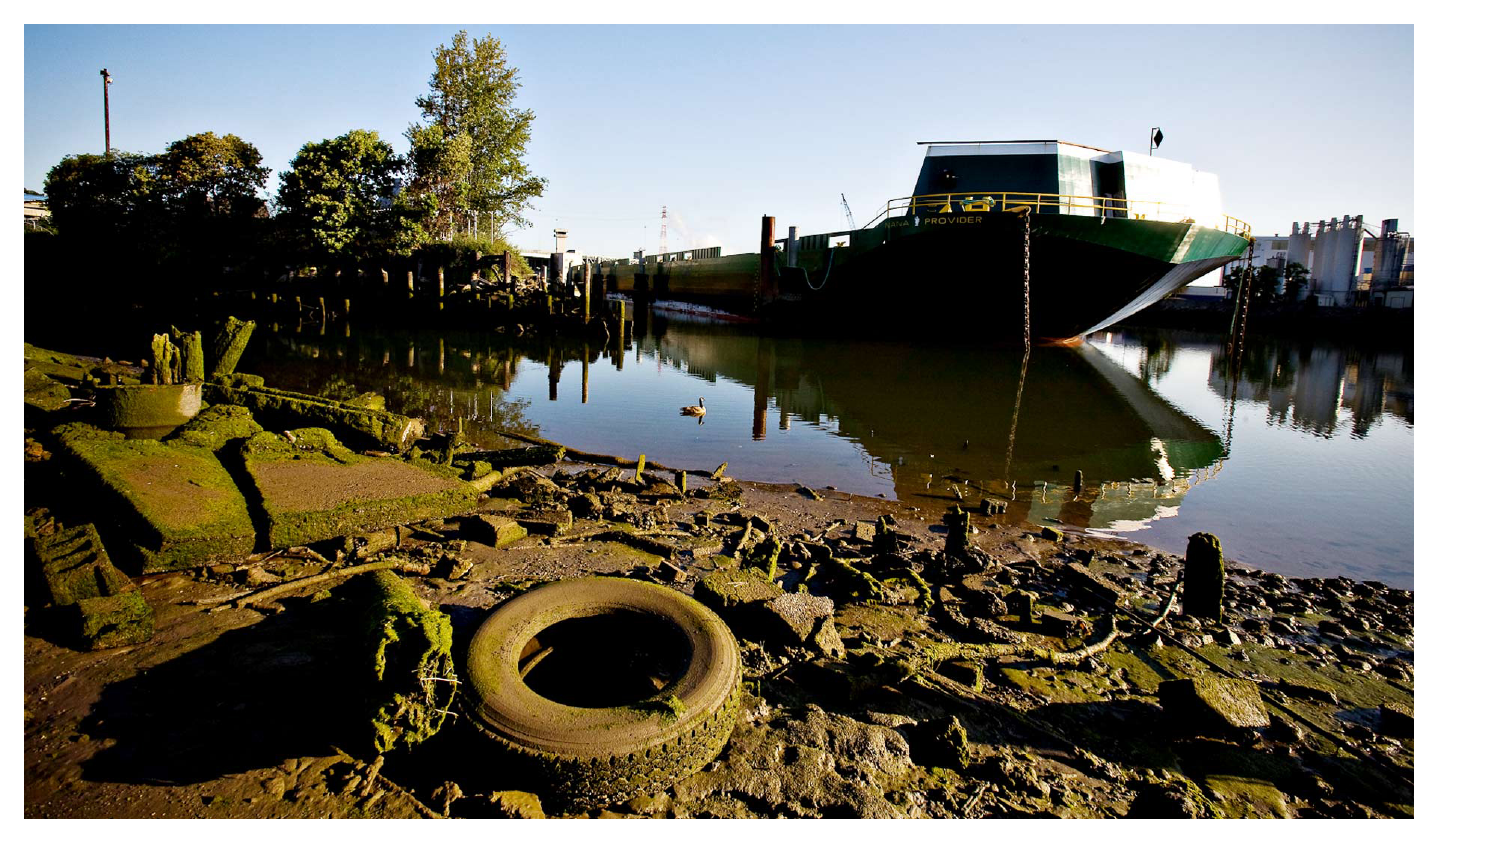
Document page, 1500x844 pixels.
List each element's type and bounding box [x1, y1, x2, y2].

picture [24, 24, 1414, 819]
